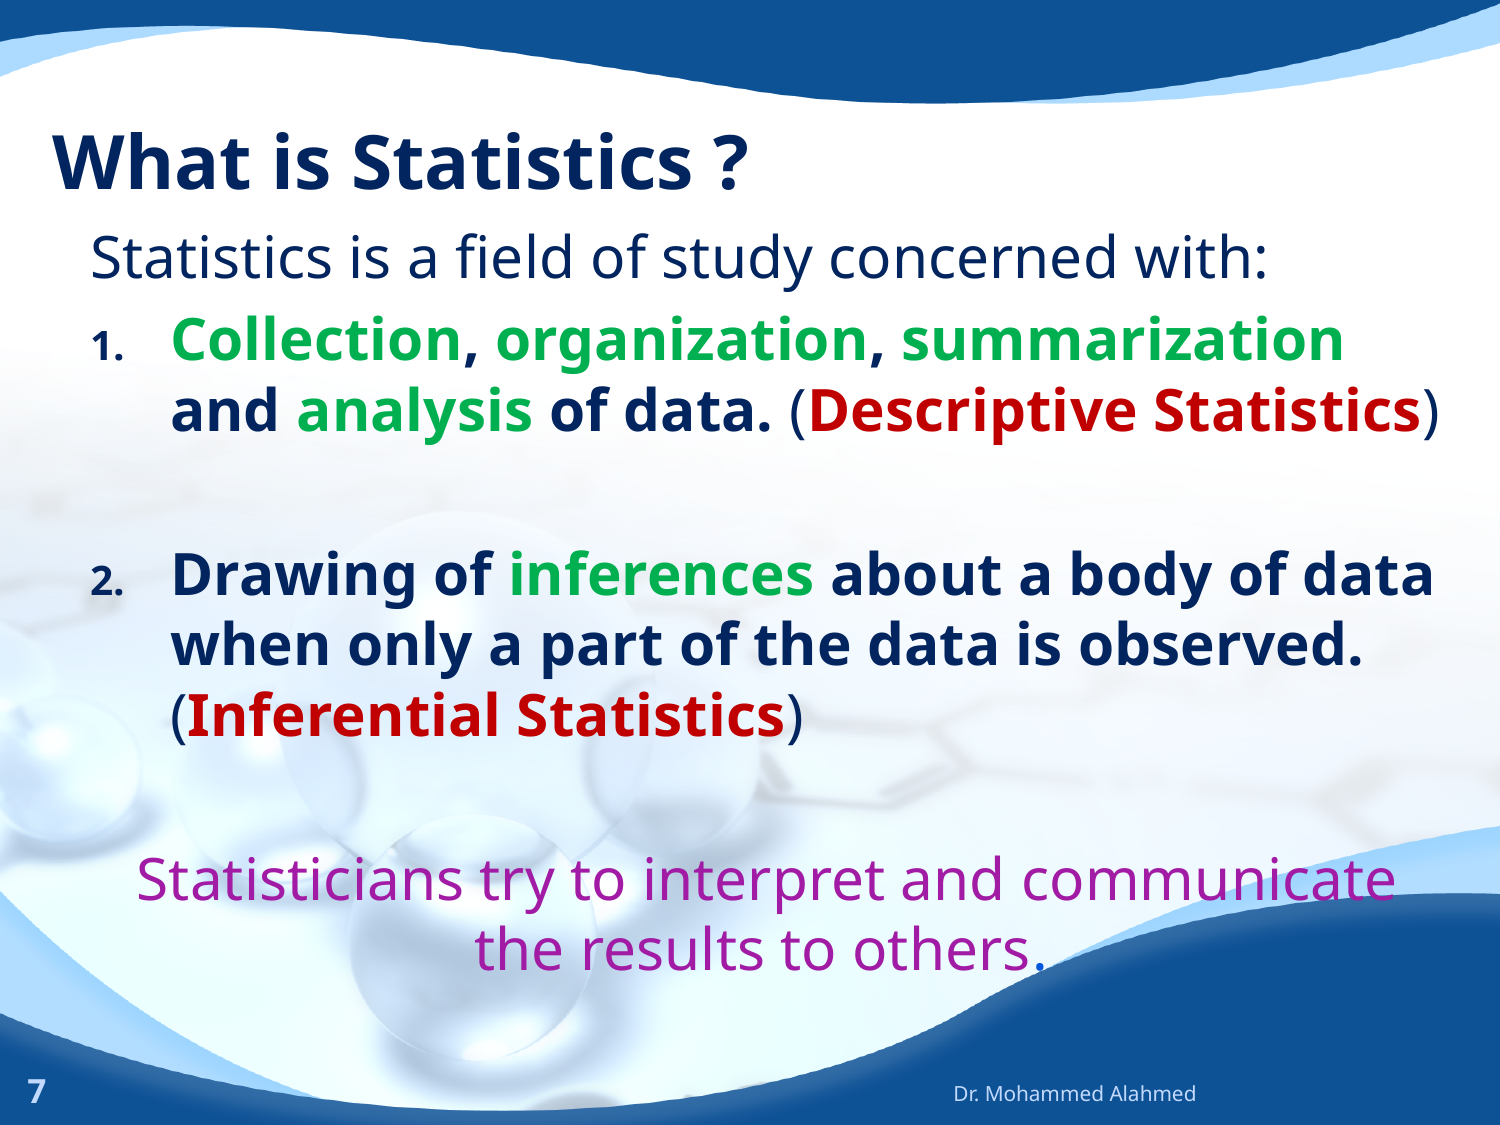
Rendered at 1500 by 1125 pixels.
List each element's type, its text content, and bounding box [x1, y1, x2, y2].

list Statistics is a field of study concerned with: Collection, organization, summarization and analysis of data. (Descriptive Statistics) Drawing of inferences about a body of data when only a part of the data is observed. (Inferential Statistics) Statisticians try to interpret and communicate the results to others. [75, 212, 1463, 1005]
footer Dr. Mohammed Alahmed [837, 1073, 1313, 1125]
slide_number 7 [12, 1062, 363, 1123]
title What is Statistics ? [37, 107, 1388, 213]
picture [0, 0, 1500, 1125]
